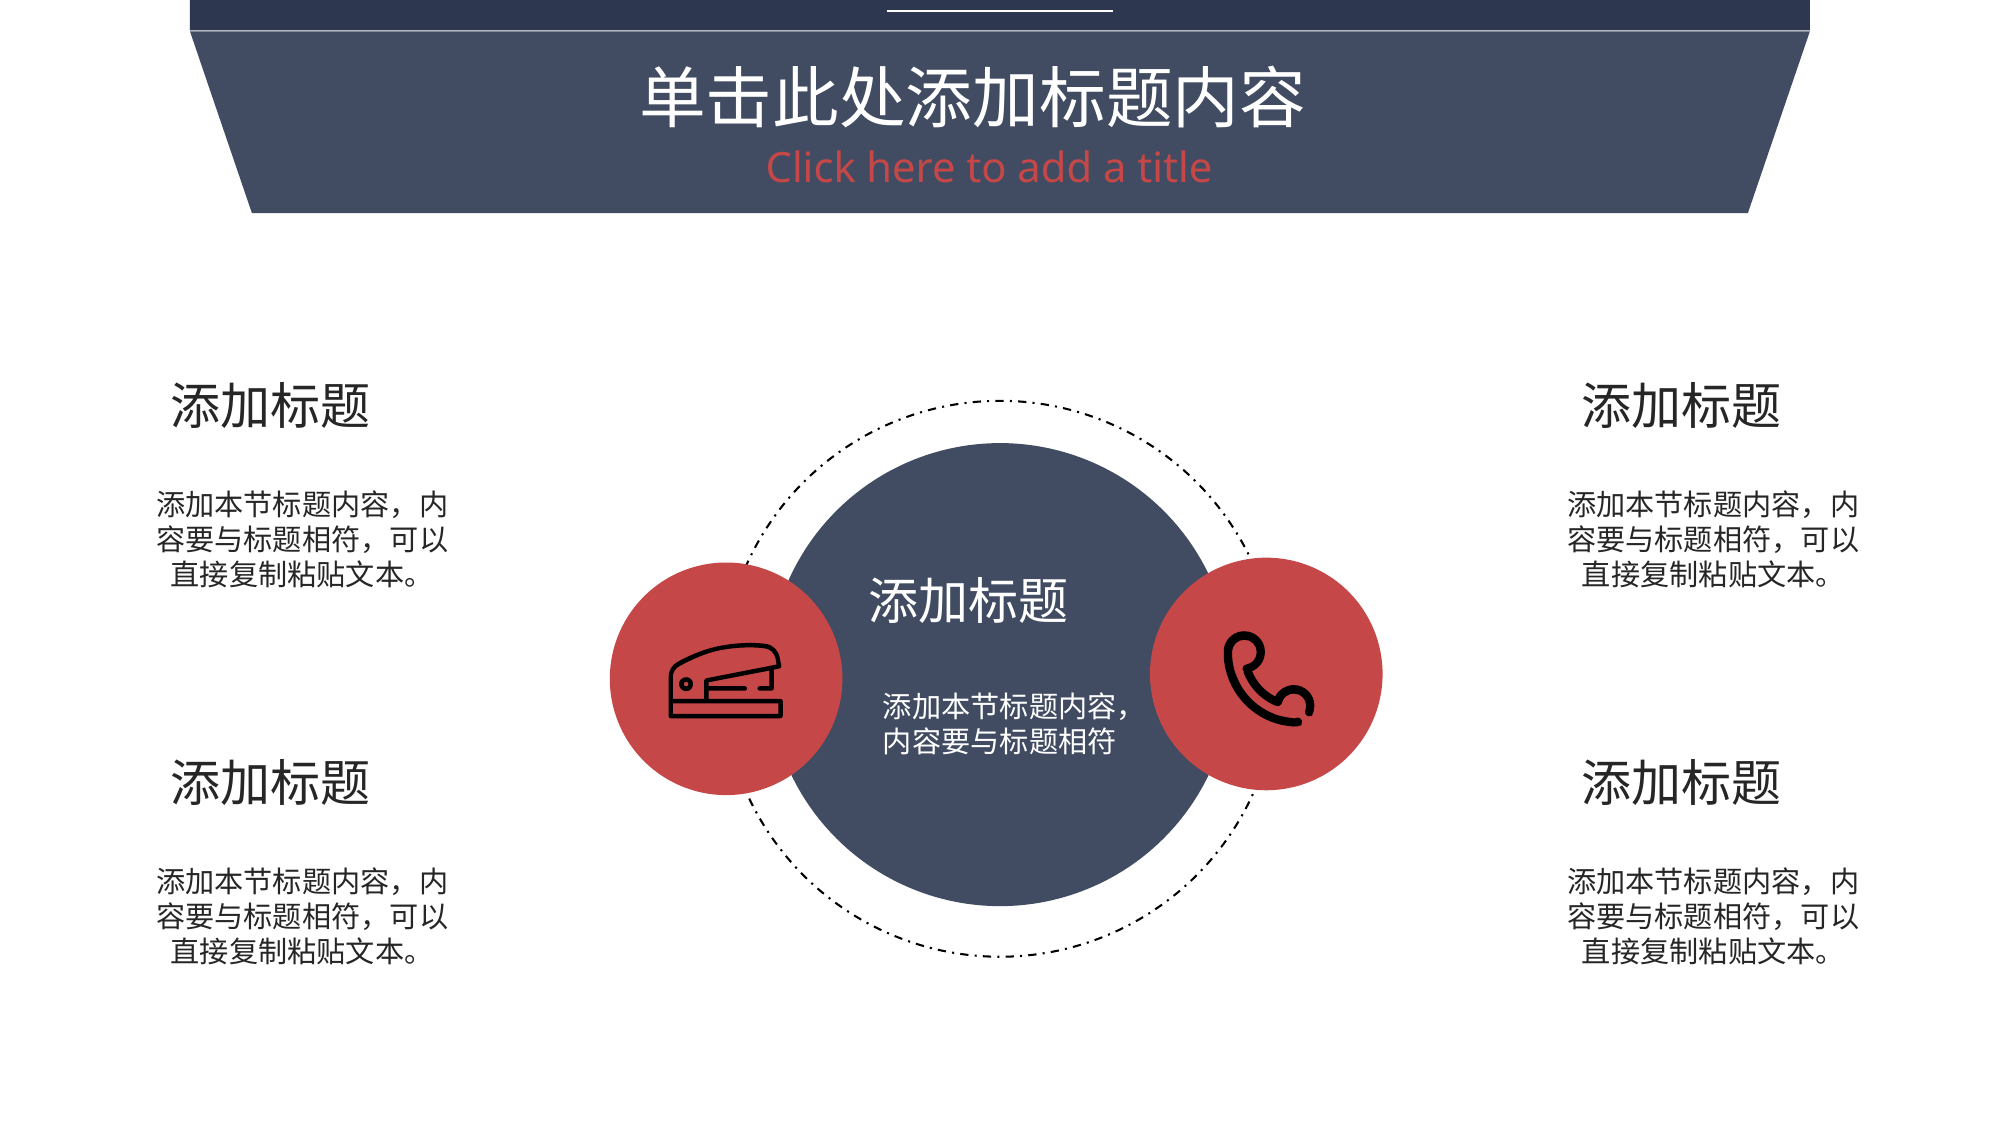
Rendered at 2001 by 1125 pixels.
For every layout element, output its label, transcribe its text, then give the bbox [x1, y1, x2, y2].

text_box [839, 907, 1161, 958]
text_box 添加本节标题内容，内容要与标题相符，可以直接复制粘贴文本。 [1551, 855, 1876, 976]
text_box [609, 562, 843, 796]
text_box 添加标题 [1566, 367, 1860, 442]
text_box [189, 0, 1810, 213]
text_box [768, 443, 1232, 907]
text_box 添加本节标题内容，内容要与标题相符，可以直接复制粘贴文本。 [1551, 478, 1876, 599]
text_box 添加标题 [1566, 744, 1860, 820]
text_box [746, 523, 768, 562]
text_box 添加标题 [155, 367, 449, 442]
text_box [1232, 523, 1250, 557]
text_box 添加标题 [155, 744, 449, 820]
text_box 添加本节标题内容，内容要与标题相符，可以直接复制粘贴文本。 [140, 855, 465, 976]
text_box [1149, 557, 1383, 791]
text_box [1232, 791, 1255, 832]
text_box 添加本节标题内容，内容要与标题相符，可以直接复制粘贴文本。 [140, 478, 465, 599]
text_box [850, 399, 1150, 443]
text_box [748, 796, 768, 834]
